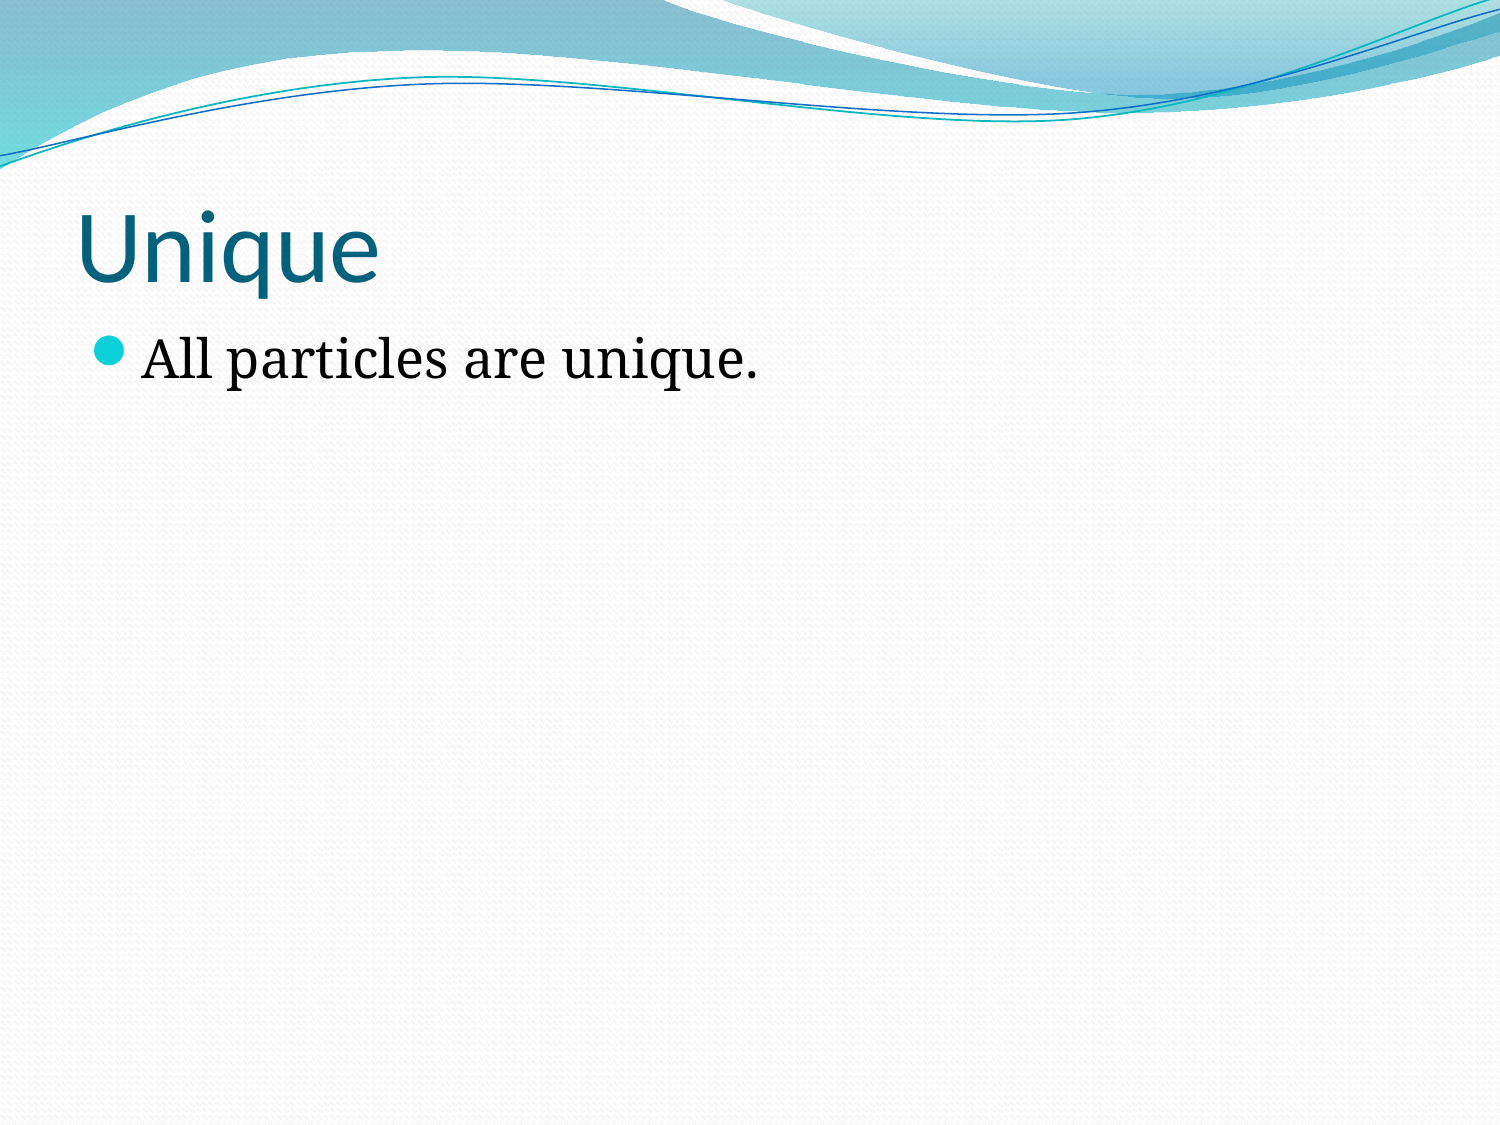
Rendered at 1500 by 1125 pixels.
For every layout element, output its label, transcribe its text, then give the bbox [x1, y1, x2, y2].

title Unique [75, 115, 1425, 303]
list All particles are unique. [75, 317, 1425, 1038]
